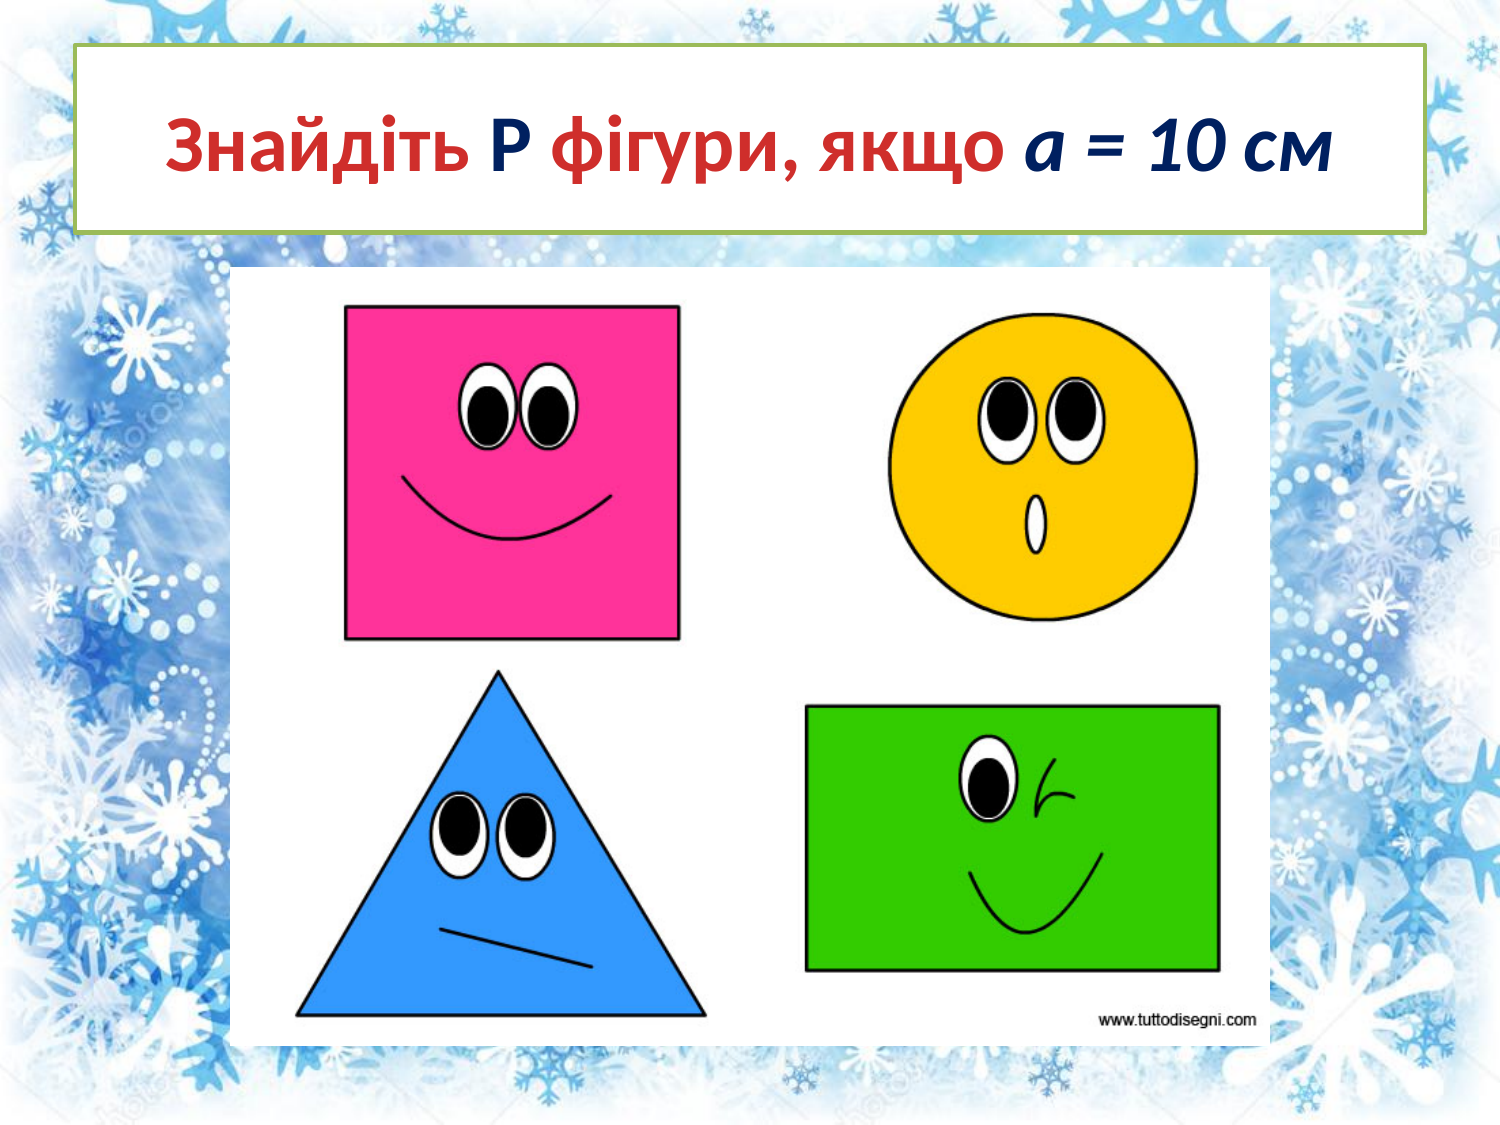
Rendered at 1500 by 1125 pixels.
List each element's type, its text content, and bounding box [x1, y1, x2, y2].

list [230, 266, 1270, 1047]
title Знайдіть Р фігури, якщо а = 10 см [73, 43, 1427, 235]
picture [0, 0, 1500, 1125]
